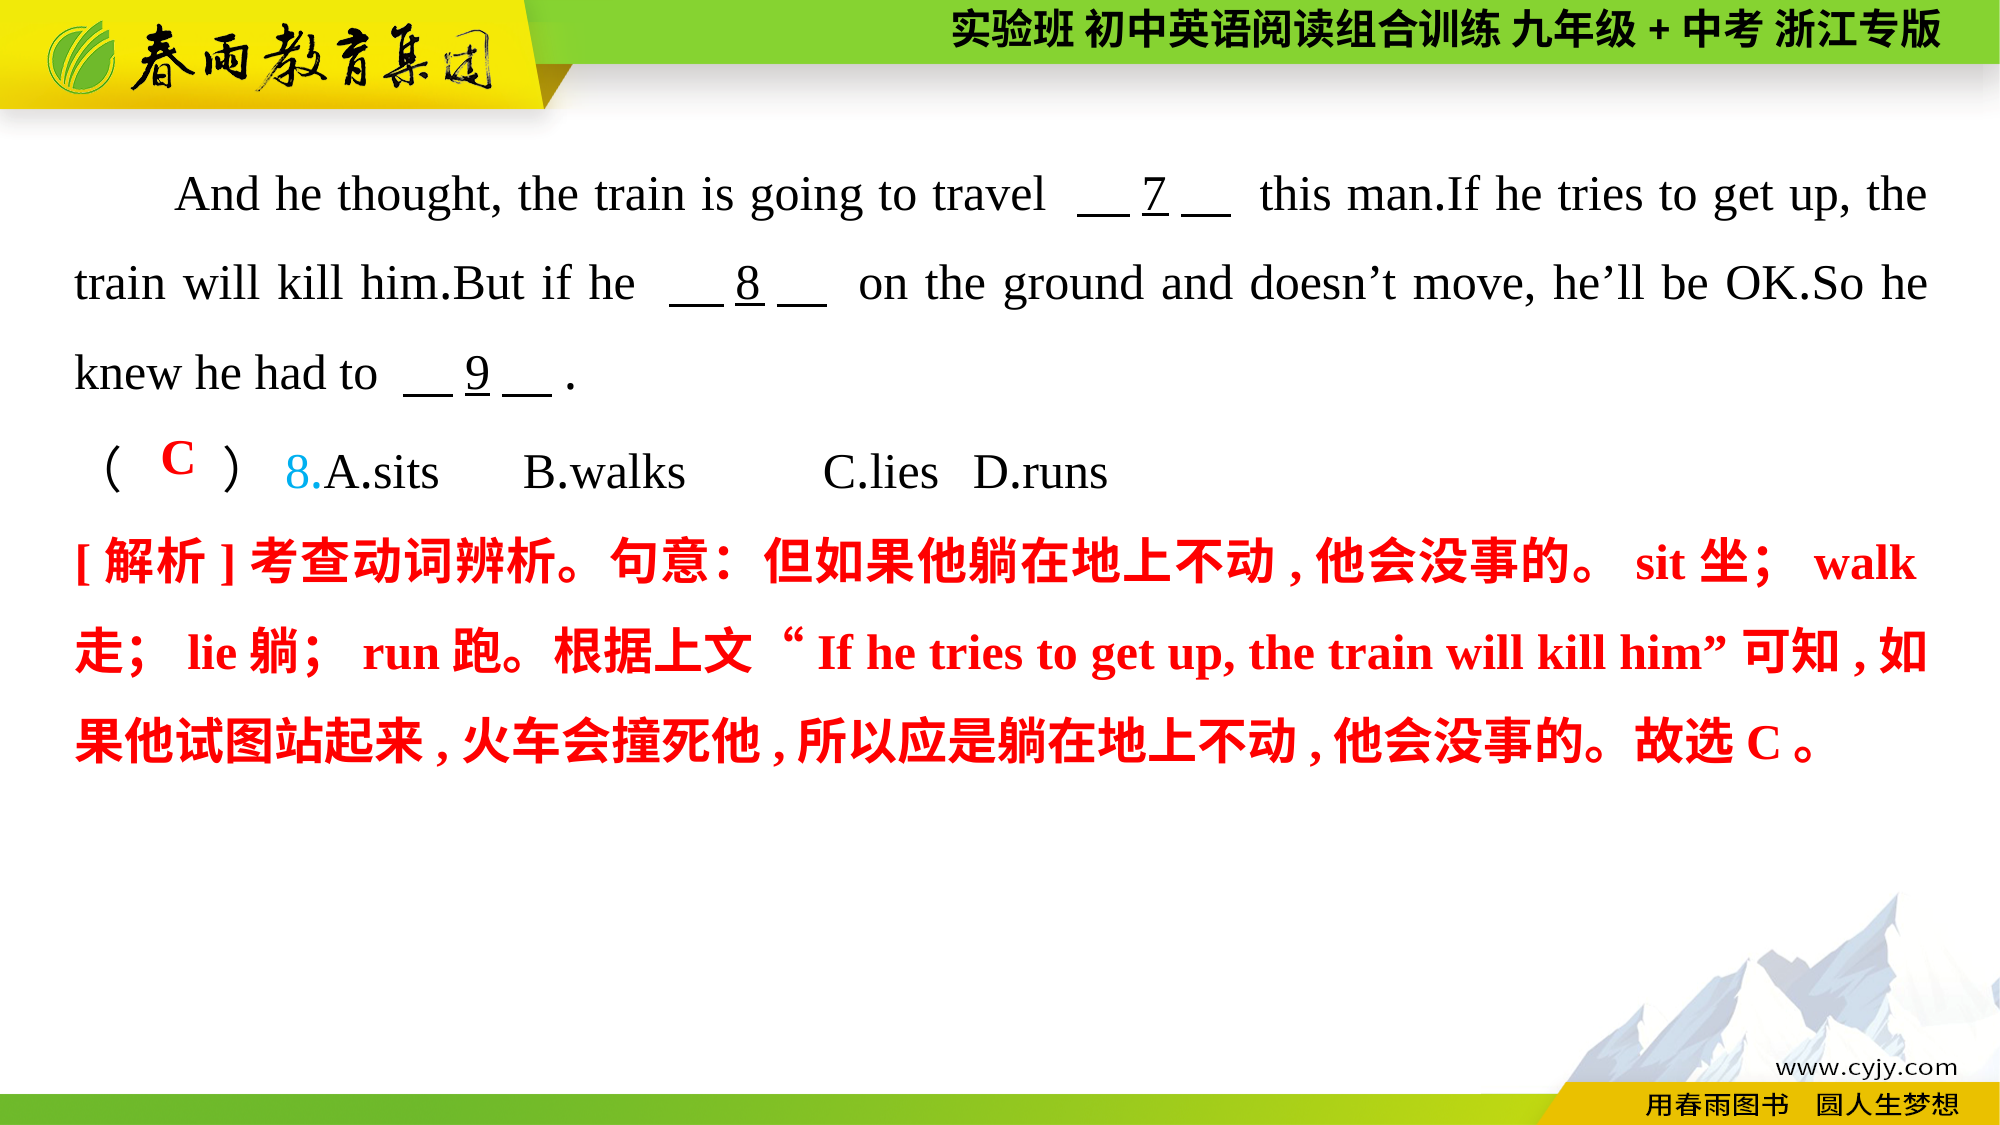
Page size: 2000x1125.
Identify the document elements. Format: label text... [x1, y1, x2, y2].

text_box C [145, 417, 212, 493]
list And he thought, the train is going to travel 7 this man.If he tries to get up, the train will kill him.But if he 8 on the ground and doesn’t move, he’ll be OK.So he knew he had to 9 . [59, 122, 1944, 399]
picture [0, 0, 2000, 1125]
text_box [解析]考查动词辨析。句意：但如果他躺在地上不动,他会没事的。sit坐；walk走；lie躺；run跑。根据上文“If he tries to get up, the train will kill him”可知,如果他试图站起来,火车会撞死他,所以应是躺在地上不动,他会没事的。故选C。 [59, 492, 1944, 778]
text_box （ ）8.A.sits B.walks C.lies D.runs [57, 400, 1943, 506]
